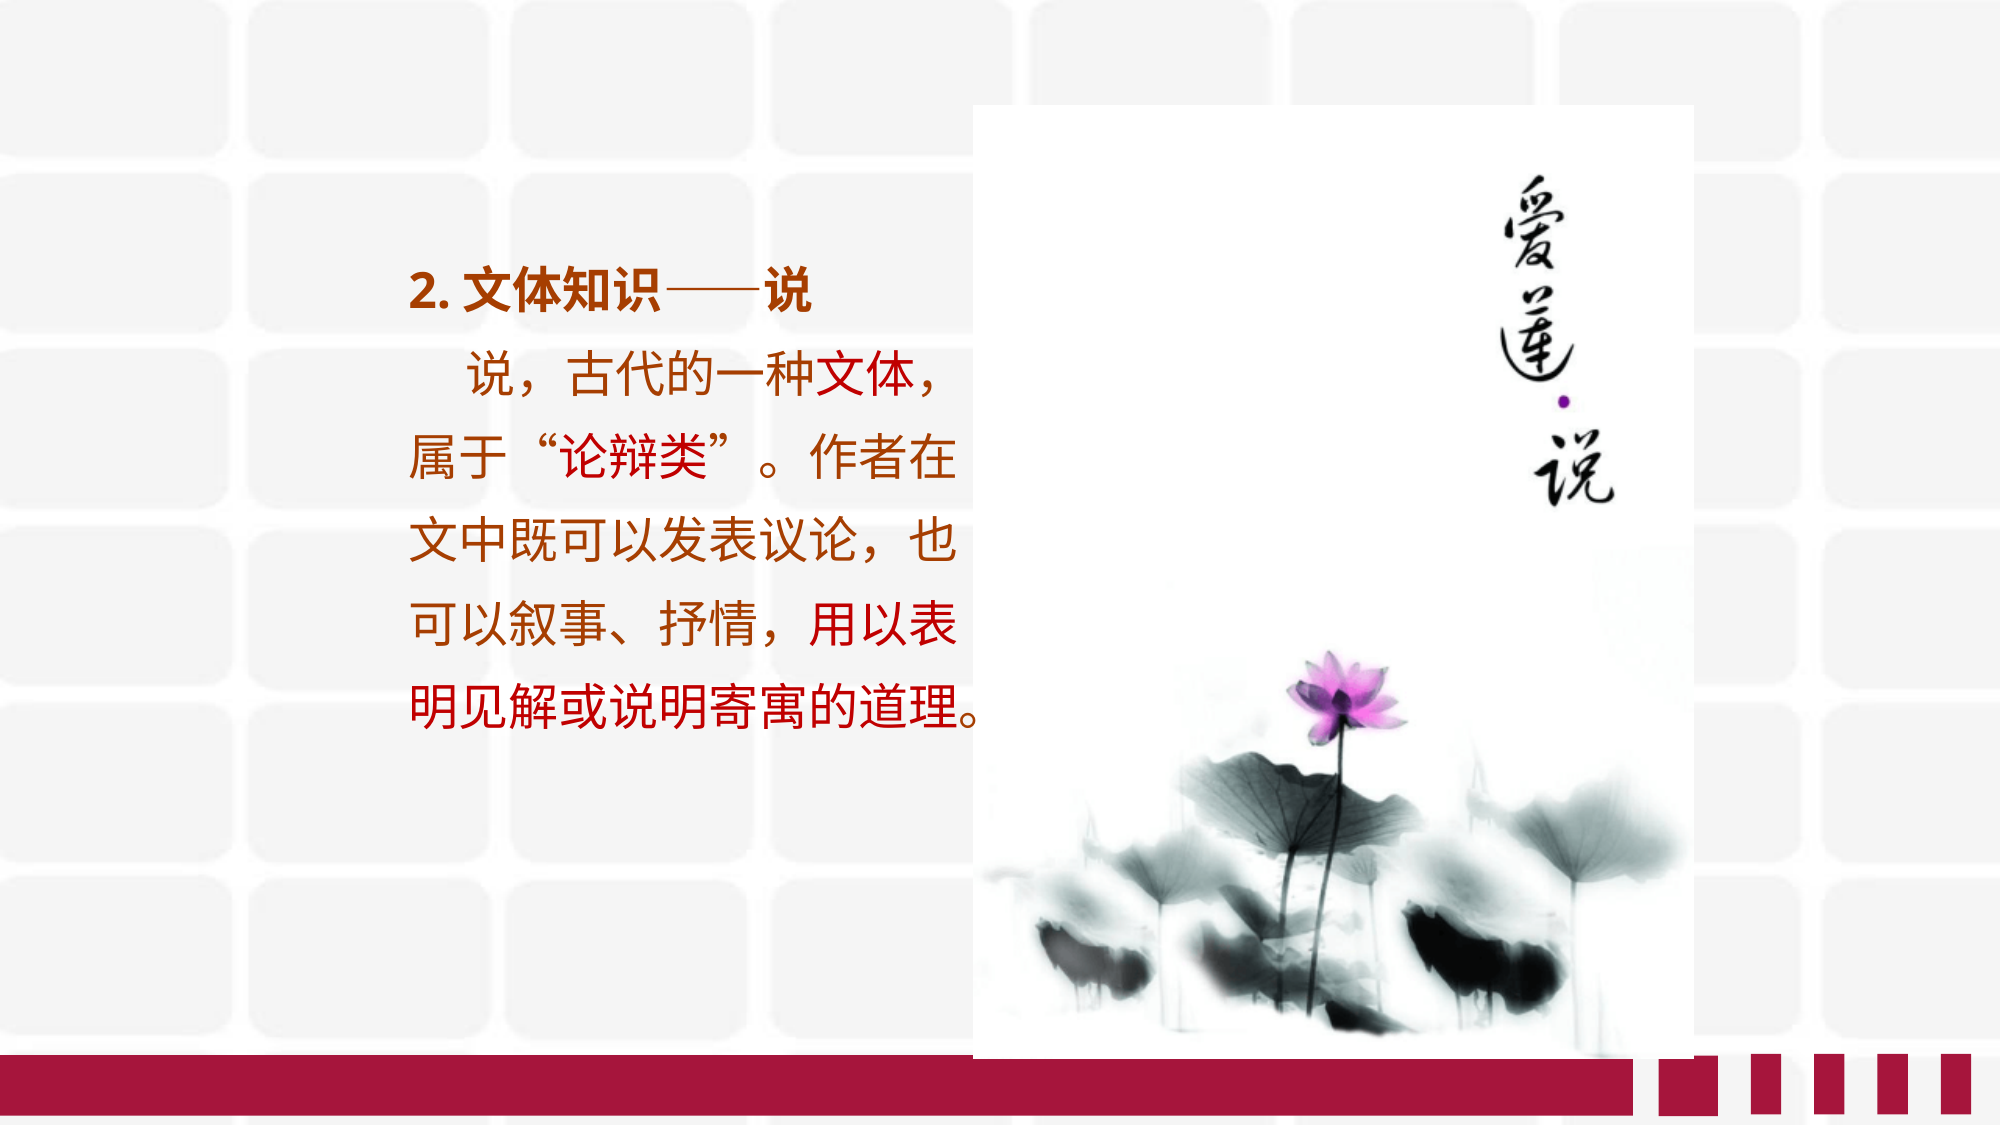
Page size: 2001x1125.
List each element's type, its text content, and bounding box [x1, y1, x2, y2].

list 2.文体知识——说 说，古代的一种文体， 属于“论辩类”。作者在 文中既可以发表议论，也 可以叙事、抒情，用以表 明见解或说明寄寓的道理。 [393, 227, 973, 942]
picture [0, 0, 2000, 1125]
